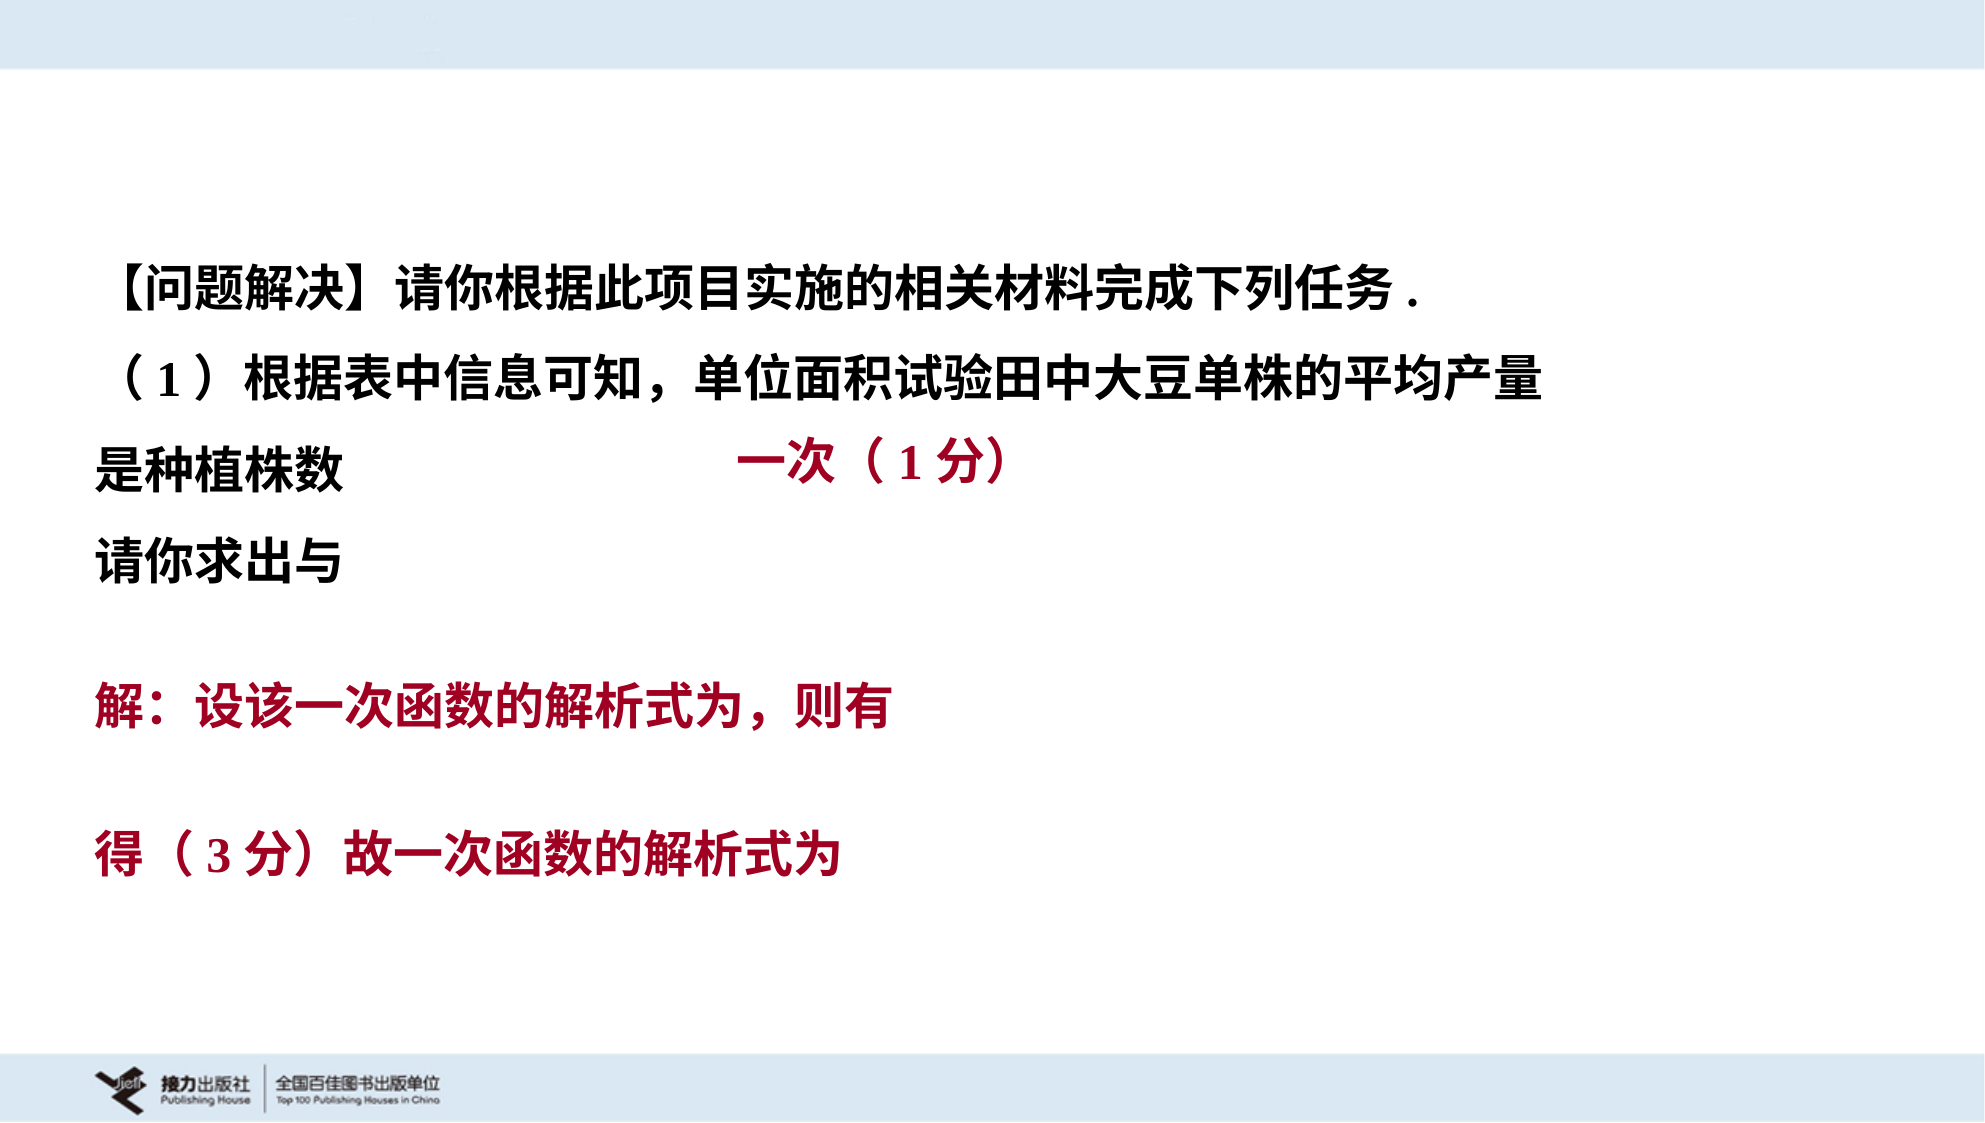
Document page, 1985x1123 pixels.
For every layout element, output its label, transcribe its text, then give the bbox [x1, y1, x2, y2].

text_box 【问题解决】请你根据此项目实施的相关材料完成下列任务. [94, 228, 1892, 317]
text_box 一次（1分） [729, 401, 1042, 490]
picture [0, 0, 1985, 1122]
